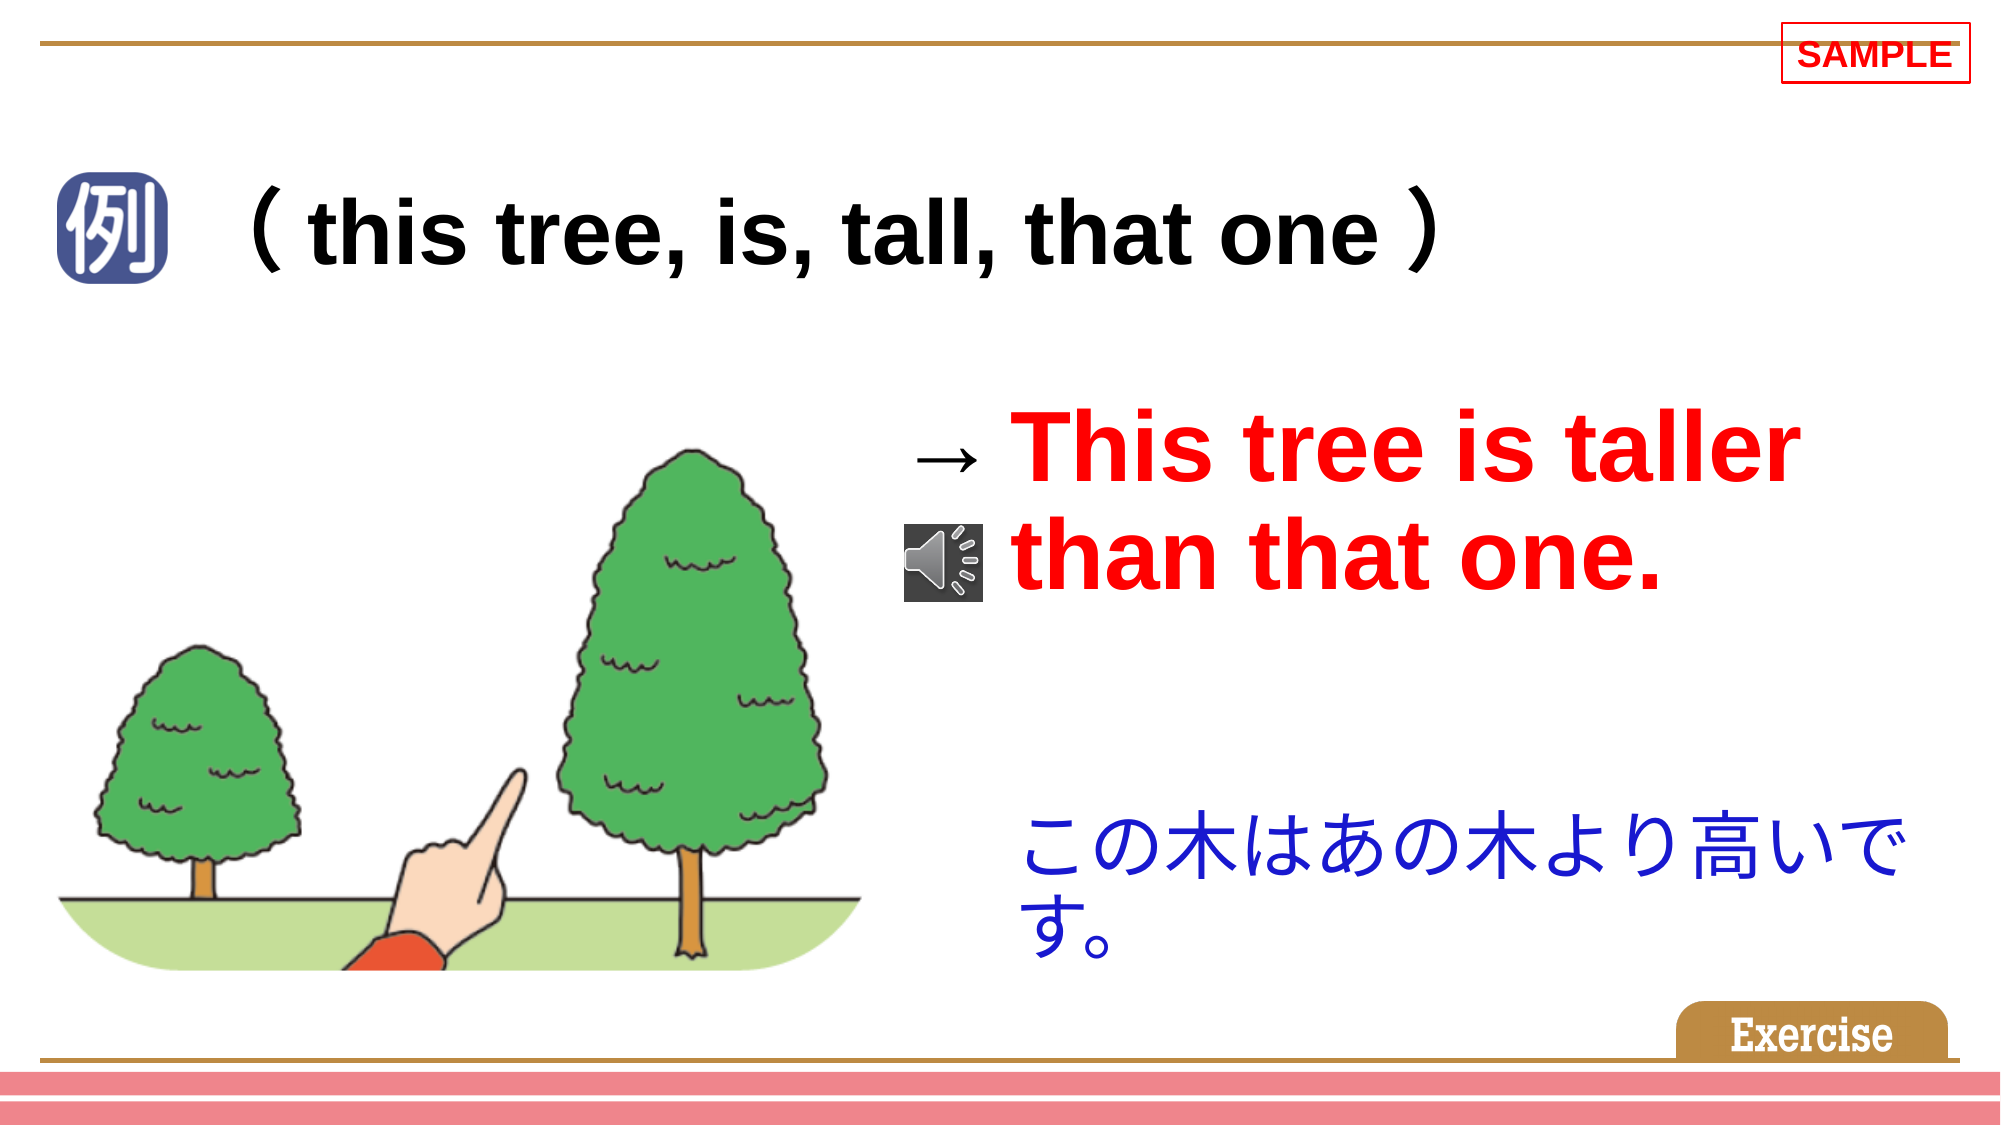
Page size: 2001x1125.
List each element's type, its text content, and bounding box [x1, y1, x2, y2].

picture [1676, 1001, 1948, 1058]
title この木はあの木より高いです。 [999, 802, 1946, 1056]
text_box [903, 522, 984, 603]
picture [54, 387, 870, 979]
list （this tree, is, tall, that one） [178, 87, 1946, 383]
picture [57, 171, 168, 284]
text_box SAMPLE [1782, 22, 1971, 83]
list This tree is taller than that one. [882, 387, 1946, 802]
